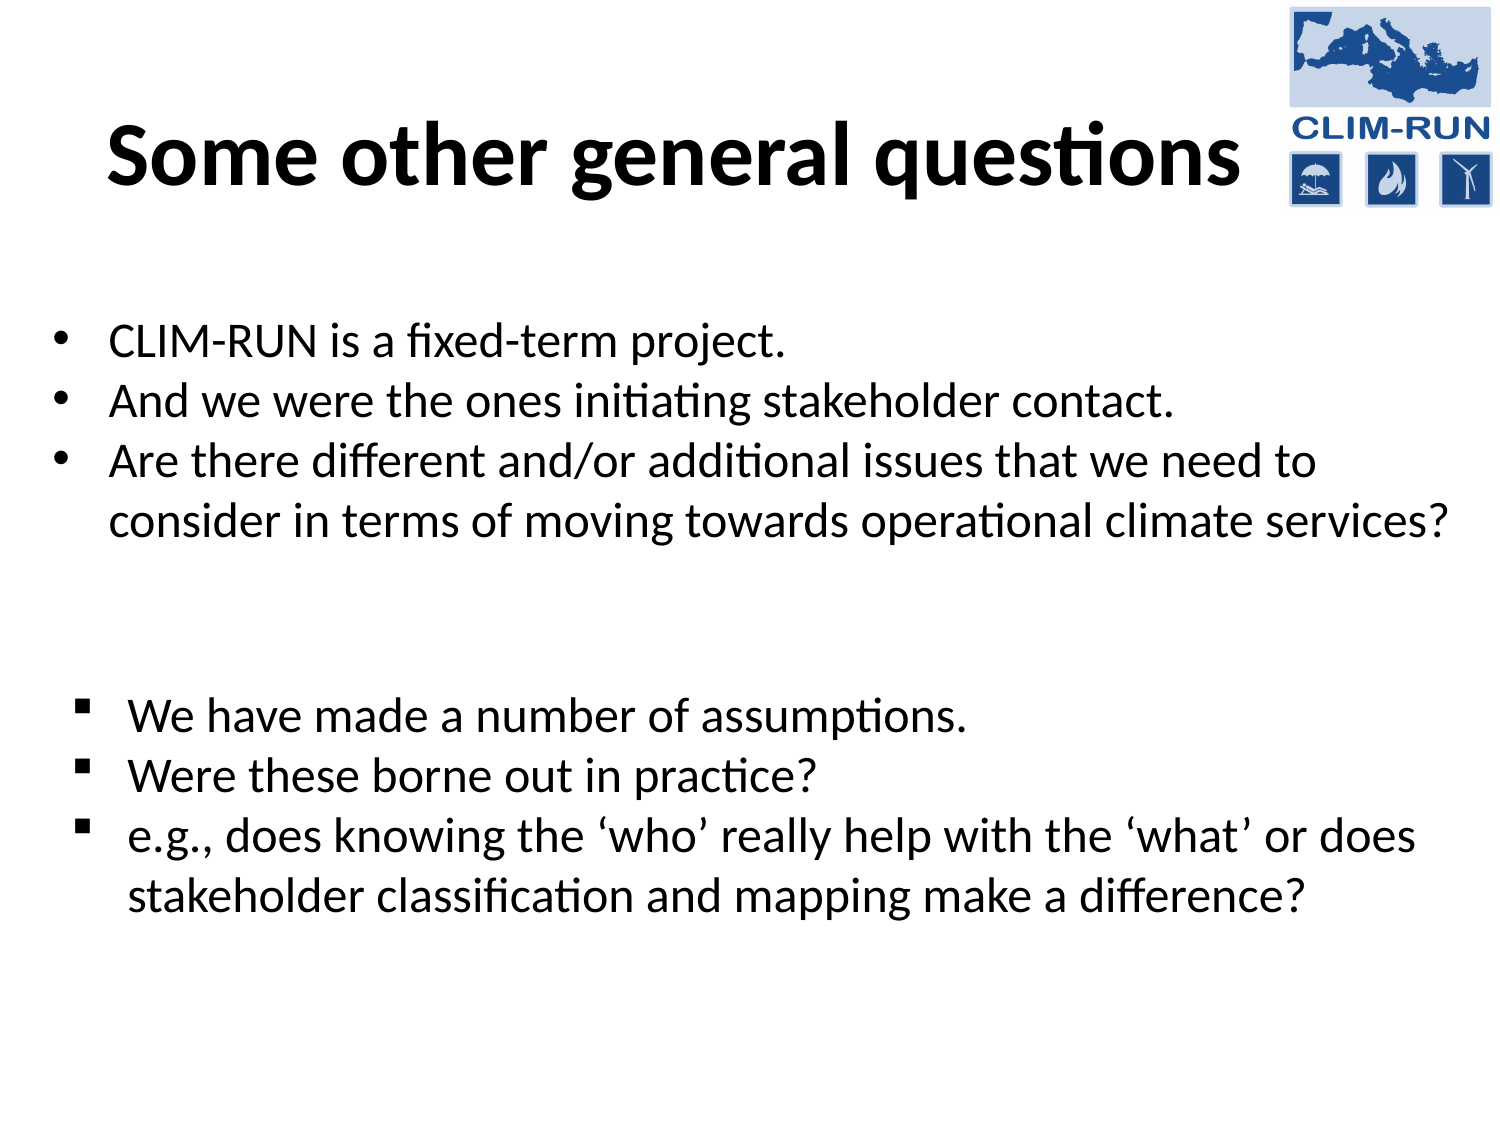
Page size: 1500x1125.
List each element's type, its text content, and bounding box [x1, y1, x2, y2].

text_box CLIM-RUN is a fixed-term project. And we were the ones initiating stakeholder contact. Are there different and/or additional issues that we need to consider in terms of moving towards operational climate services? [37, 299, 1475, 555]
title Some other general questions [0, 54, 1351, 243]
picture [1281, 0, 1500, 216]
text_box We have made a number of assumptions. Were these borne out in practice? e.g., does knowing the ‘who’ really help with the ‘what’ or does stakeholder classification and mapping make a difference? [56, 674, 1457, 930]
